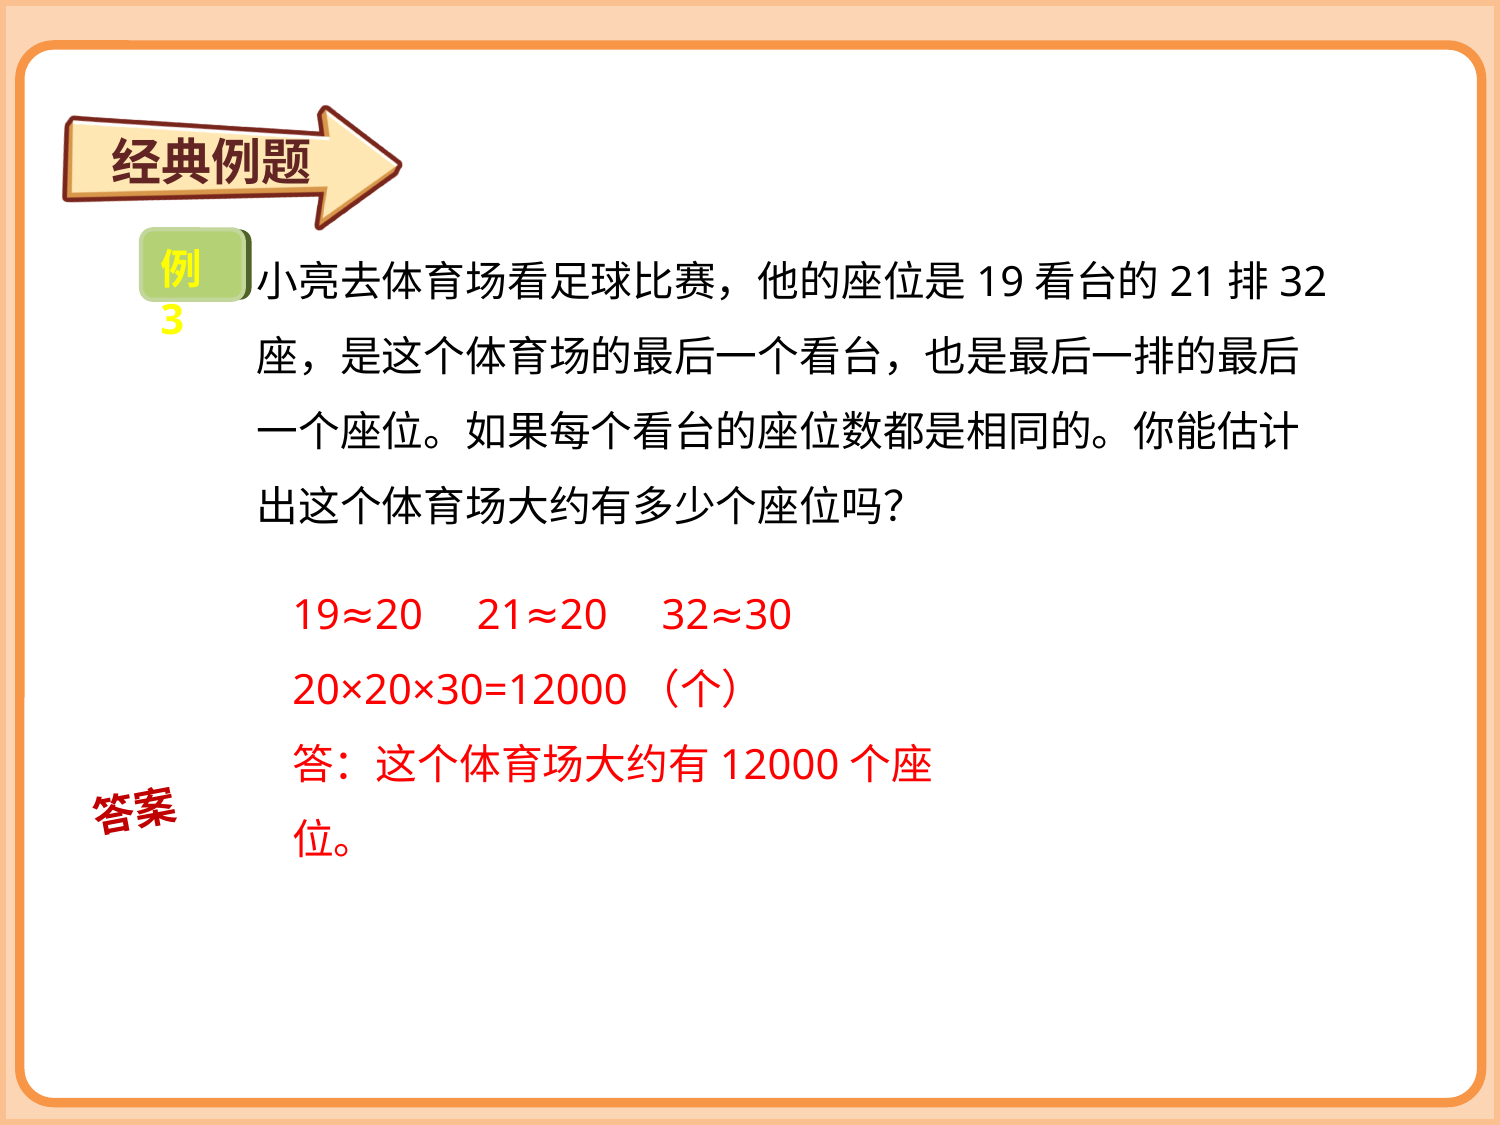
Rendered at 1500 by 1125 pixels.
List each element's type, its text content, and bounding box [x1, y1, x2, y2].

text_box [140, 229, 252, 301]
picture [50, 61, 425, 246]
text_box 19≈20 21≈20 32≈30 20×20×30=12000（个） 答：这个体育场大约有12000个座位。 [277, 555, 998, 870]
text_box 答案 [73, 767, 197, 852]
text_box 小亮去体育场看足球比赛，他的座位是19看台的21排32座，是这个体育场的最后一个看台，也是最后一排的最后一个座位。如果每个看台的座位数都是相同的。你能估计出这个体育场大约有多少个座位吗？ [241, 222, 1352, 538]
